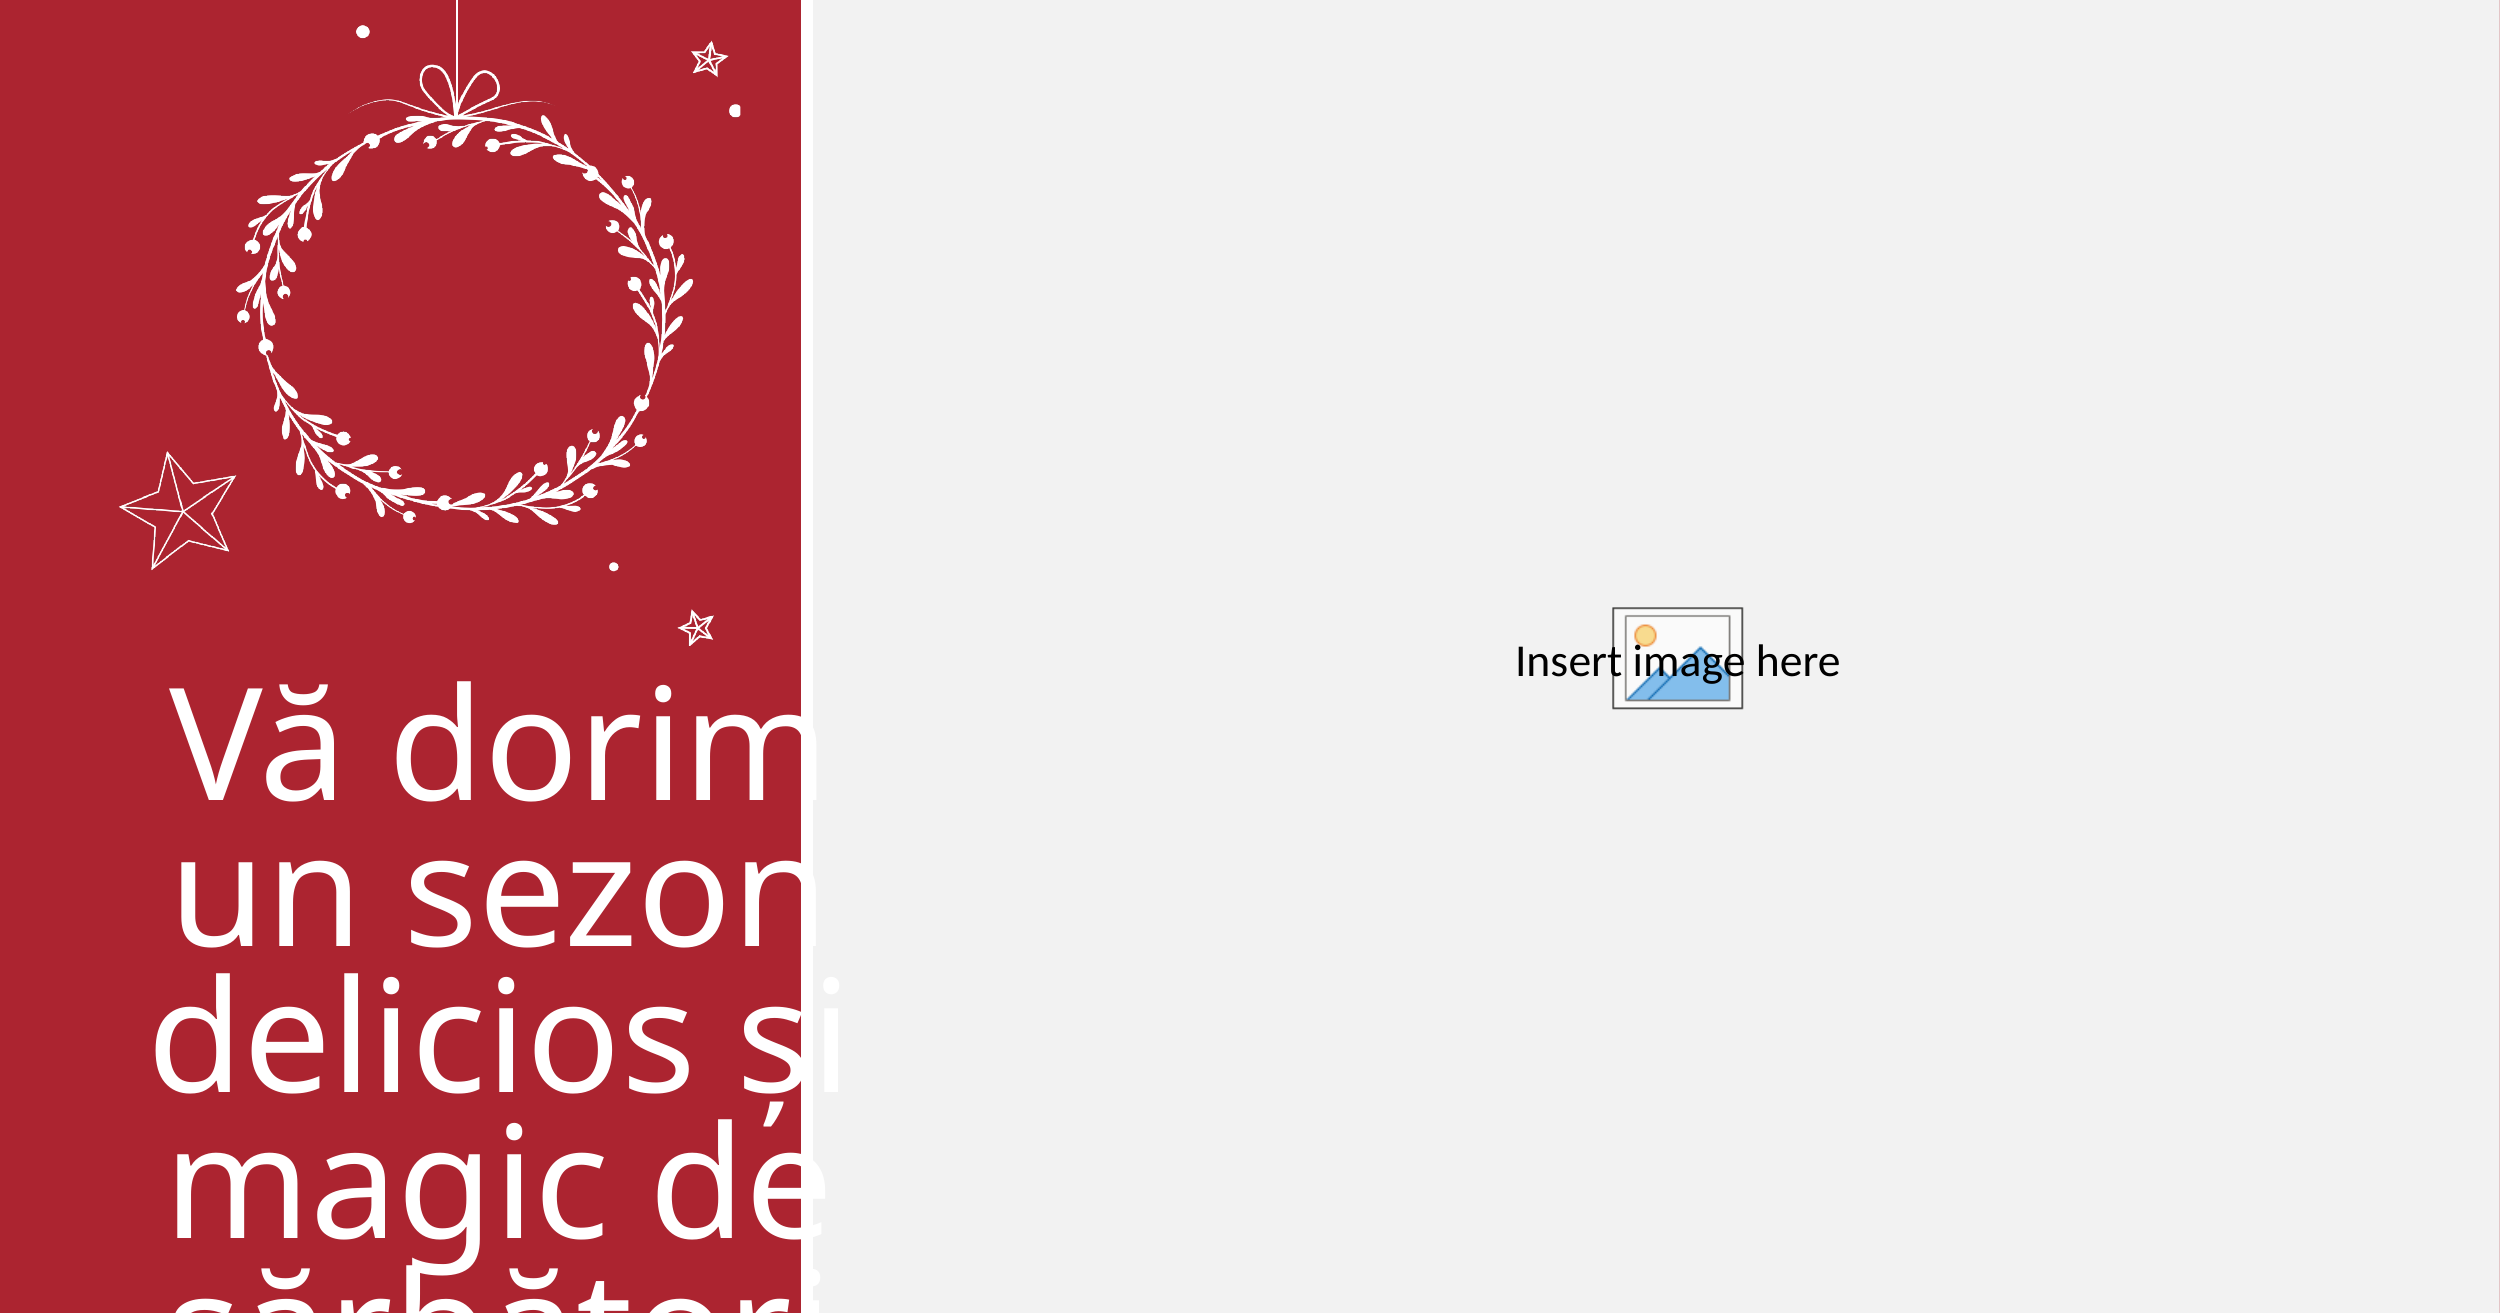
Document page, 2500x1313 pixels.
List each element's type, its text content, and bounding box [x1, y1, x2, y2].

picture [813, 0, 2500, 1313]
picture [118, 0, 741, 646]
text_box Vă dorim un sezon delicios și magic de sărbători [68, 678, 813, 1313]
